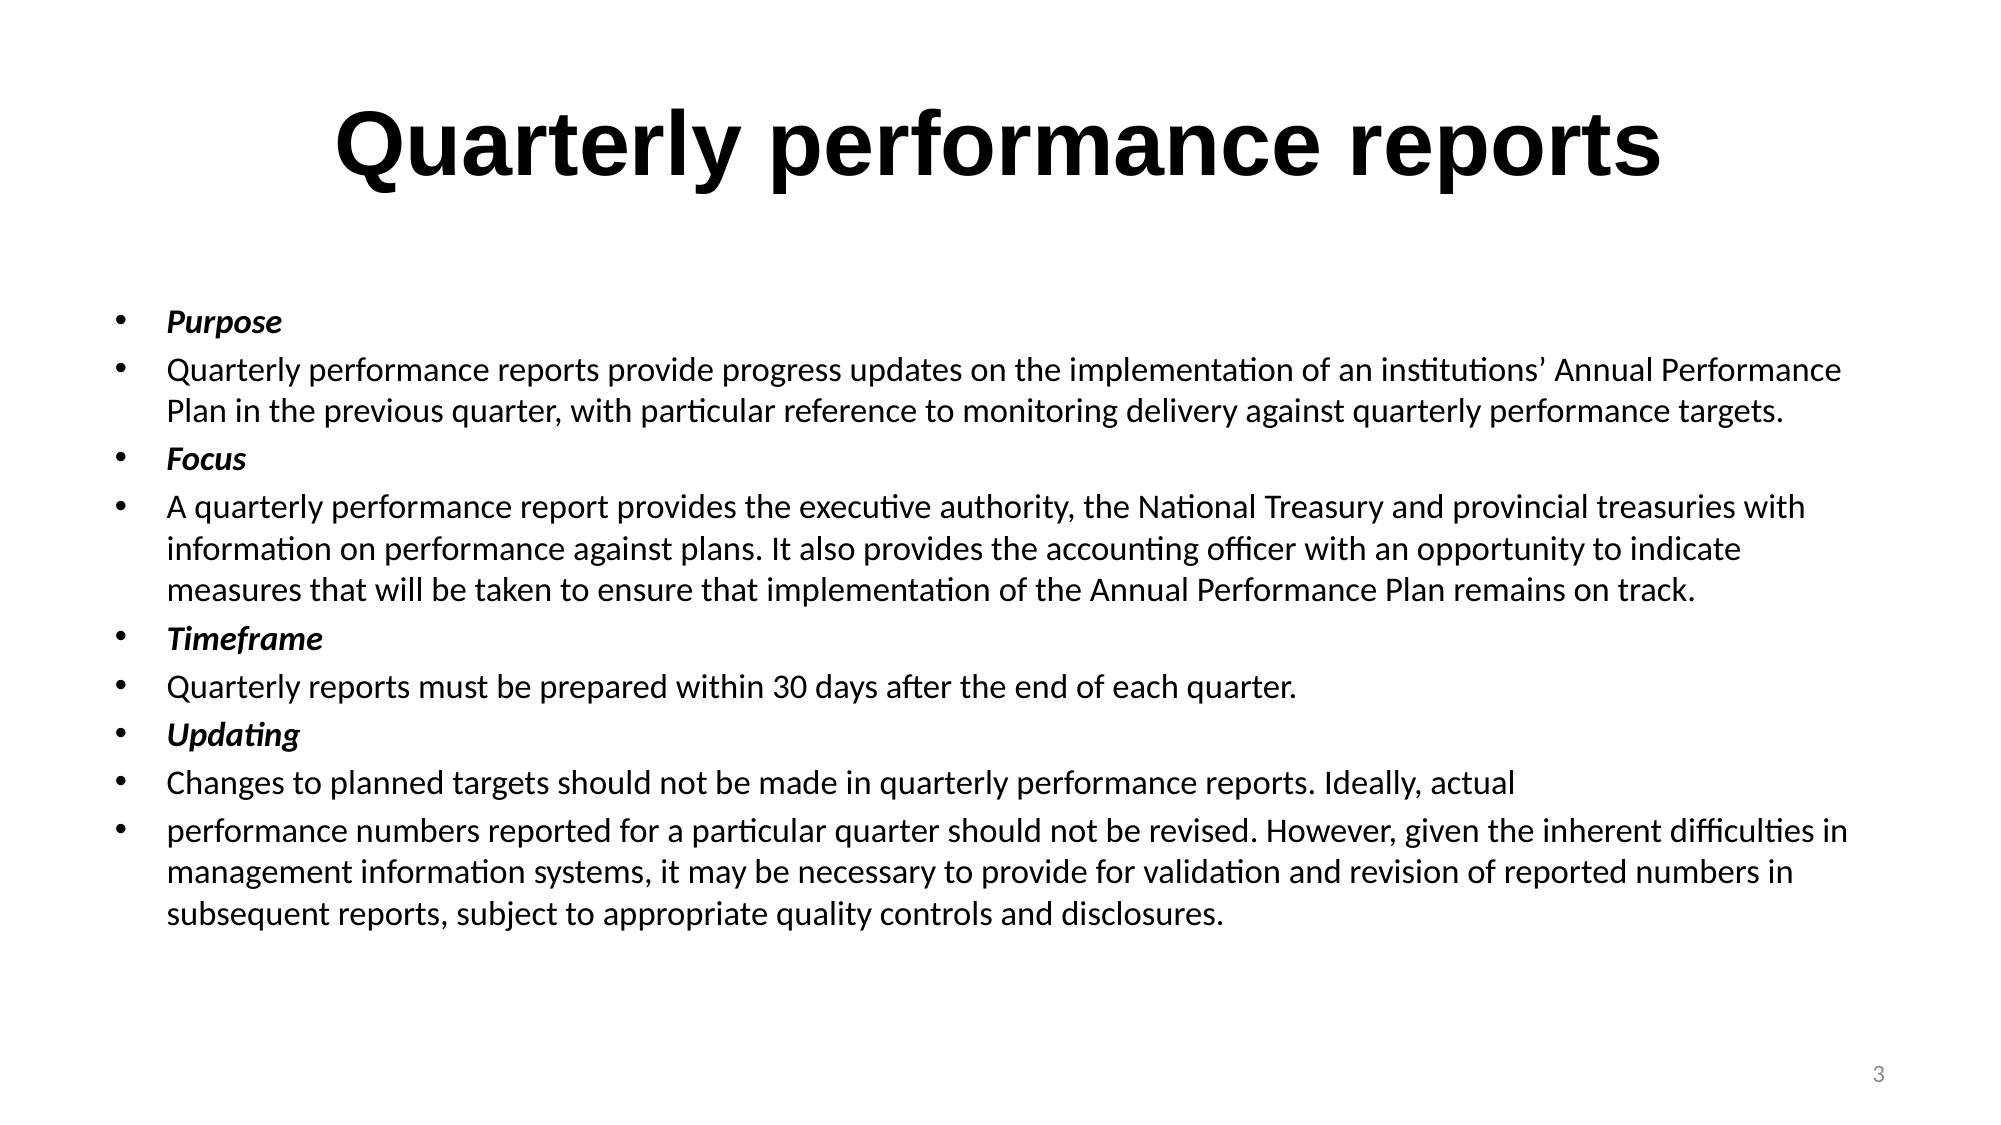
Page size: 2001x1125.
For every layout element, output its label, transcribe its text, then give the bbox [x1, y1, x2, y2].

list Purpose Quarterly performance reports provide progress updates on the implementation of an institutions’ Annual Performance Plan in the previous quarter, with particular reference to monitoring delivery against quarterly performance targets. Focus A quarterly performance report provides the executive authority, the National Treasury and provincial treasuries with information on performance against plans. It also provides the accounting officer with an opportunity to indicate measures that will be taken to ensure that implementation of the Annual Performance Plan remains on track. Timeframe Quarterly reports must be prepared within 30 days after the end of each quarter. Updating Changes to planned targets should not be made in quarterly performance reports. Ideally, actual performance numbers reported for a particular quarter should not be revised. However, given the inherent difficulties in management information systems, it may be necessary to provide for validation and revision of reported numbers in subsequent reports, subject to appropriate quality controls and disclosures. [99, 262, 1900, 1005]
slide_number 3 [1433, 1042, 1900, 1103]
title Quarterly performance reports [99, 45, 1900, 233]
